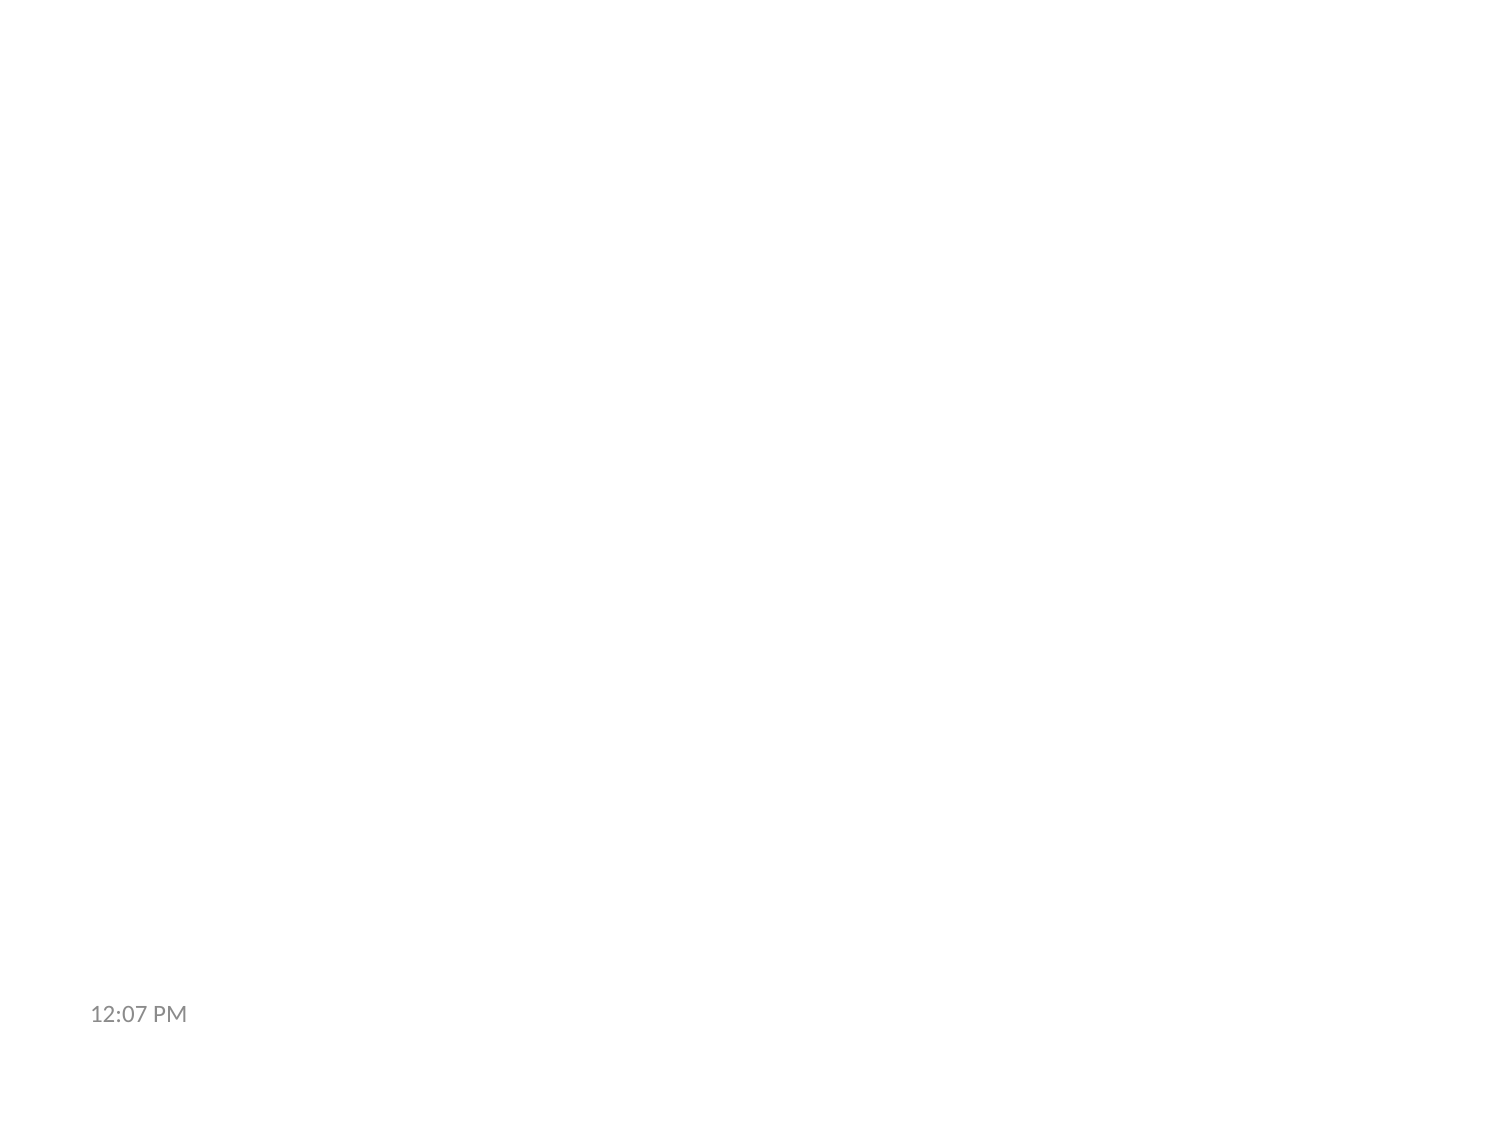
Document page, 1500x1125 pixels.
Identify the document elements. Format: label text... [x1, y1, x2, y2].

text_box 3:35 PM [75, 982, 425, 1043]
